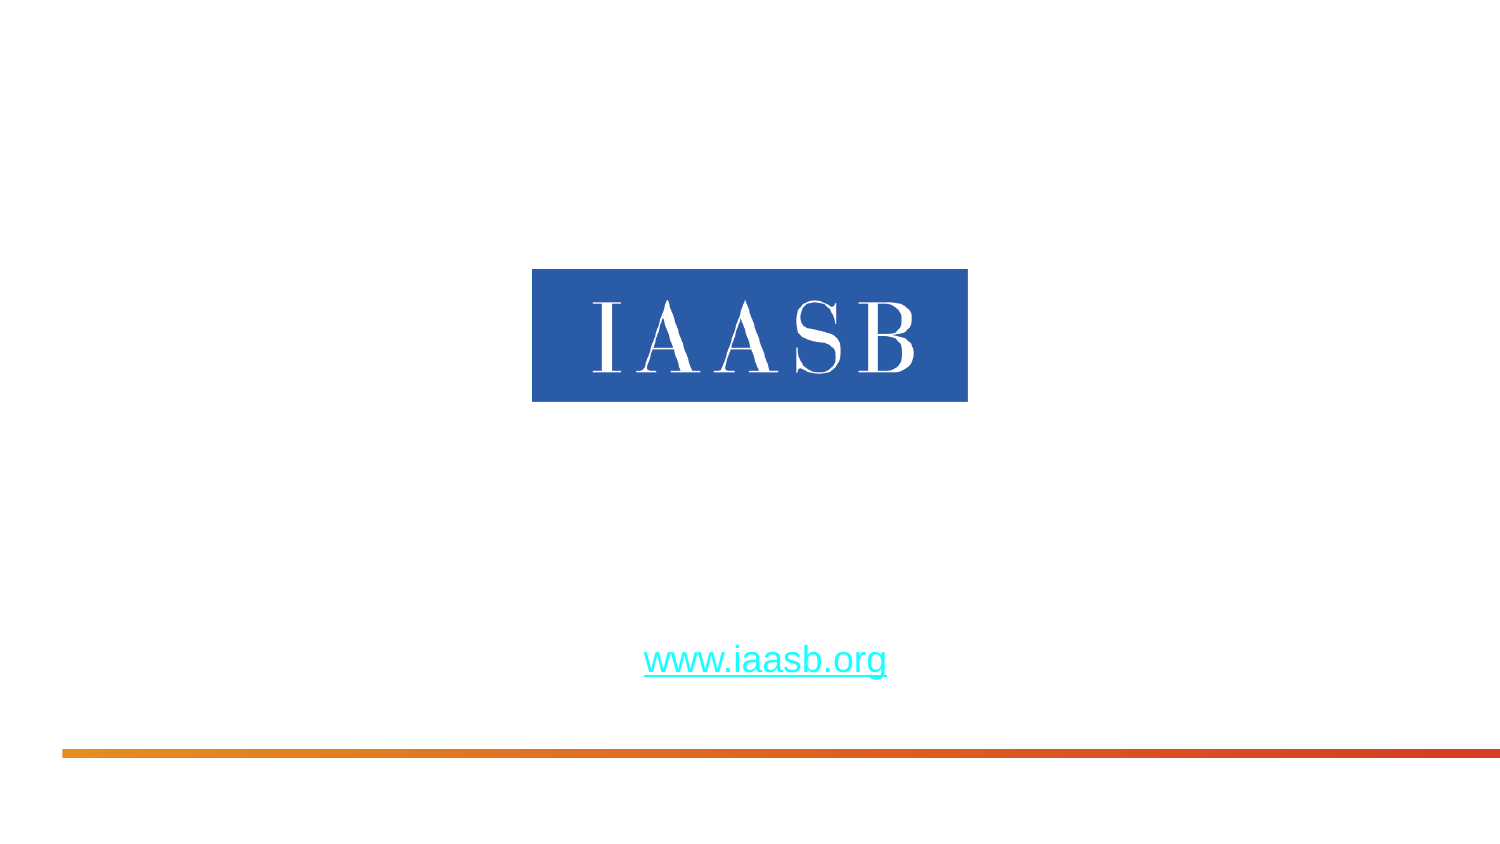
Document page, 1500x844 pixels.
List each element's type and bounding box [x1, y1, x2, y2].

picture [532, 269, 968, 402]
